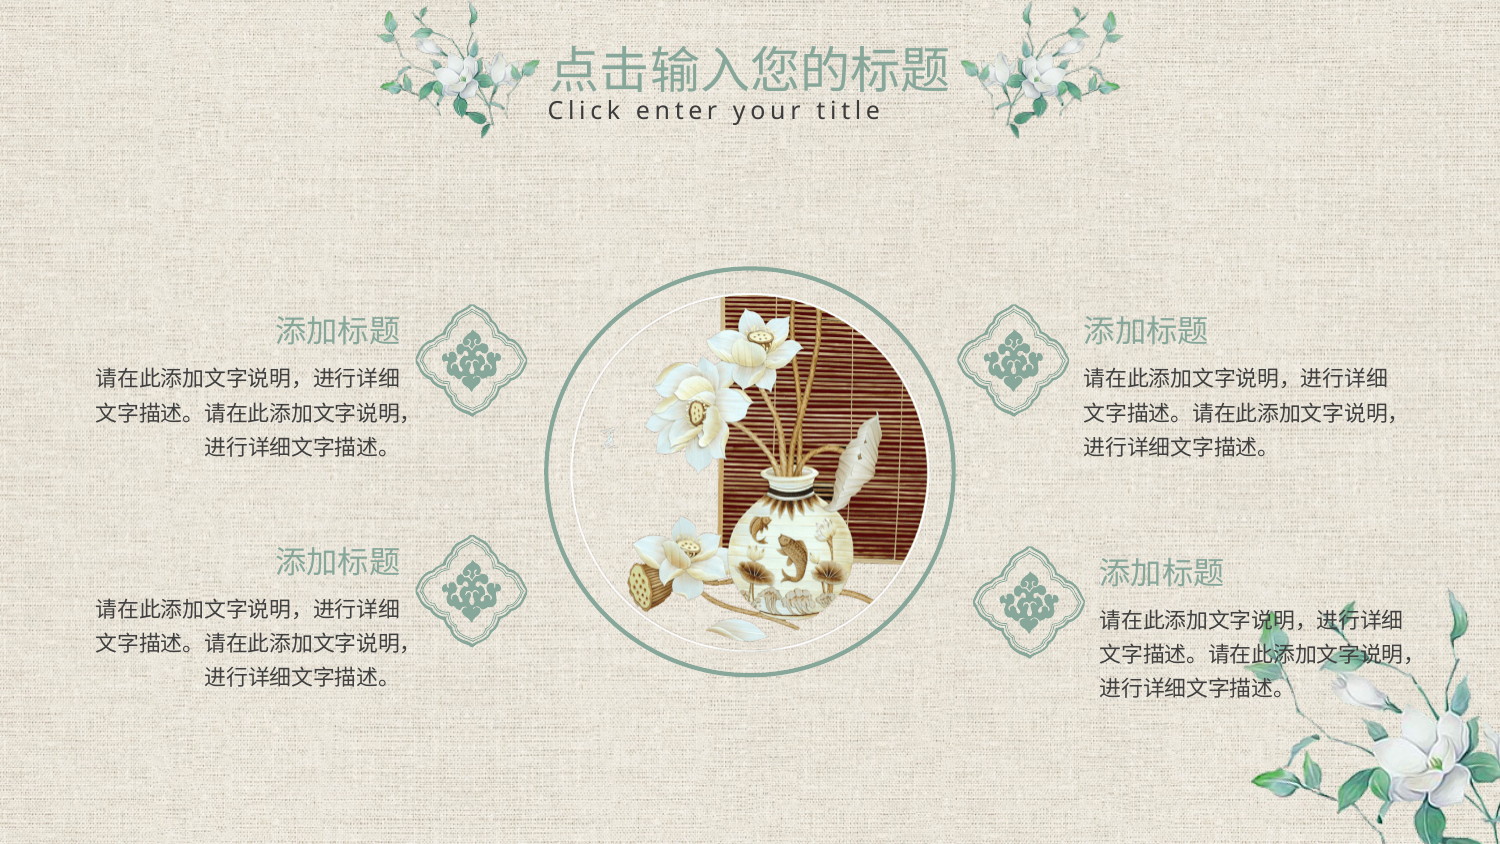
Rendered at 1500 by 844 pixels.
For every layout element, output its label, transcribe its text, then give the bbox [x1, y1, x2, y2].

text_box [415, 535, 528, 648]
text_box 添加标题 [220, 304, 415, 349]
text_box 添加标题 [1084, 546, 1280, 591]
text_box [415, 304, 528, 417]
text_box 添加标题 [1069, 304, 1264, 349]
text_box 添加标题 [220, 535, 415, 580]
text_box 请在此添加文字说明，进行详细文字描述。请在此添加文字说明，进行详细文字描述。 [72, 349, 415, 467]
text_box 请在此添加文字说明，进行详细文字描述。请在此添加文字说明，进行详细文字描述。 [1084, 591, 1427, 709]
text_box 请在此添加文字说明，进行详细文字描述。请在此添加文字说明，进行详细文字描述。 [1069, 349, 1412, 467]
text_box [957, 304, 1069, 417]
text_box [973, 546, 1084, 659]
text_box 请在此添加文字说明，进行详细文字描述。请在此添加文字说明，进行详细文字描述。 [72, 580, 415, 698]
picture [0, 0, 1500, 844]
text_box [374, 0, 1125, 140]
